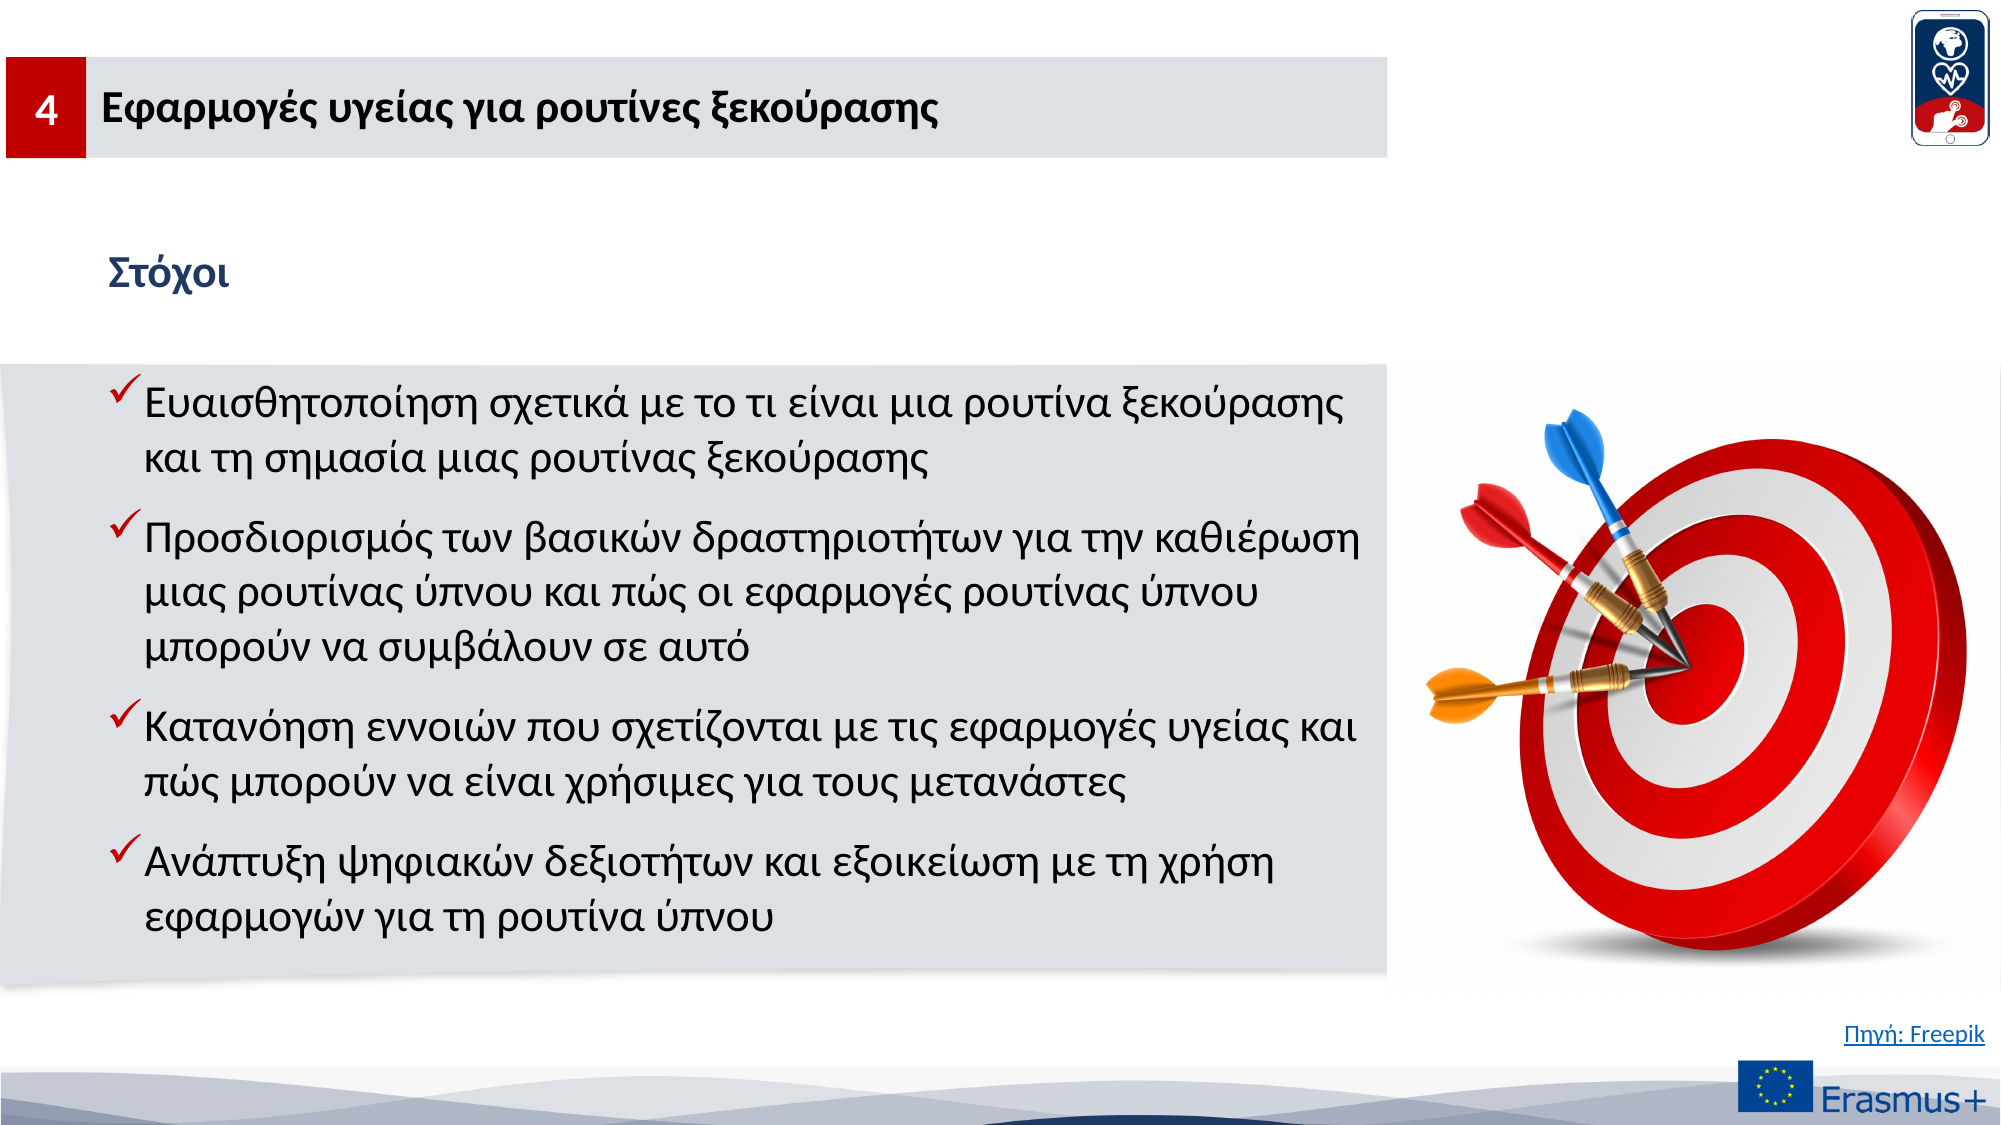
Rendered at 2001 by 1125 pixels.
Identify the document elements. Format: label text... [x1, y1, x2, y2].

picture [1911, 10, 1990, 146]
text_box Πηγή: Freepik [1363, 1009, 2000, 1055]
title Στόχοι [93, 221, 1819, 324]
picture [1387, 361, 2000, 998]
text_box 4 [20, 71, 86, 142]
text_box [5, 56, 87, 159]
list Ευαισθητοποίηση σχετικά με το τι είναι μια ρουτίνα ξεκούρασης και τη σημασία μιας ρουτίνας ξεκούρασης Προσδιορισμός των βασικών δραστηριοτήτων για την καθιέρωση μιας ρουτίνας ύπνου και πώς οι εφαρμογές ρουτίνας ύπνου μπορούν να συμβάλουν σε αυτό Κατανόηση εννοιών που σχετίζονται με τις εφαρμογές υγείας και πώς μπορούν να είναι χρήσιμες για τους μετανάστες Ανάπτυξη ψηφιακών δεξιοτήτων και εξοικείωση με τη χρήση εφαρμογών για τη ρουτίνα ύπνου [91, 363, 1383, 986]
picture [0, 1055, 2001, 1125]
text_box Εφαρμογές υγείας για ρουτίνες ξεκούρασης [86, 57, 1388, 158]
